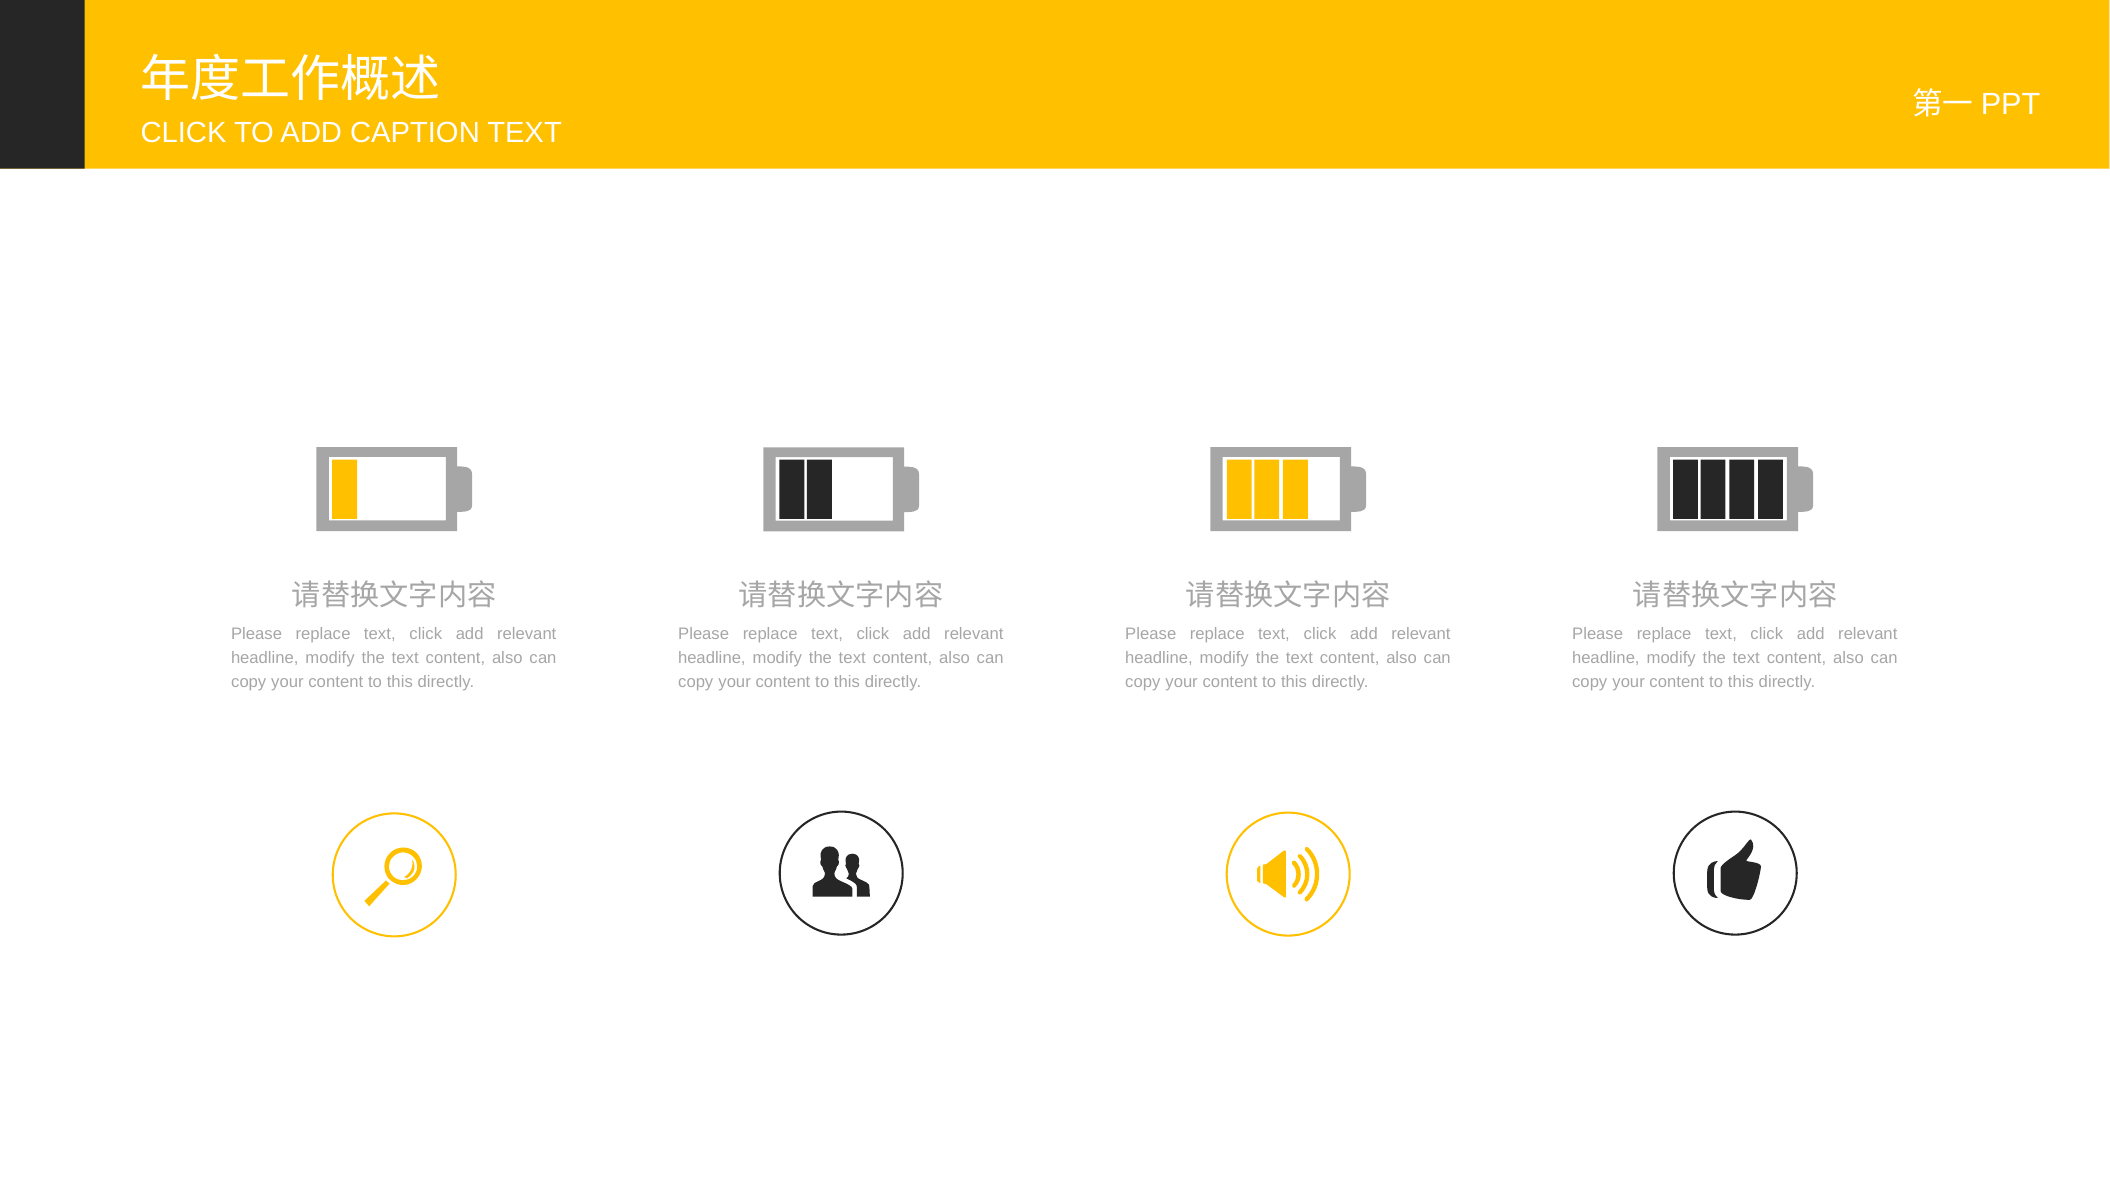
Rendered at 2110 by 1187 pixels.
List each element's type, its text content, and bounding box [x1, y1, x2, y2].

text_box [763, 447, 920, 532]
text_box Please replace text, click add relevant headline, modify the text content, also can copy your content to this directly. [215, 611, 573, 742]
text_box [1657, 447, 1814, 532]
text_box [86, 0, 2110, 170]
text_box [779, 811, 903, 935]
text_box 第一PPT [1694, 83, 2041, 121]
text_box 请替换文字内容 [662, 561, 1020, 611]
text_box CLICK TO ADD CAPTION TEXT [140, 113, 656, 149]
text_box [1210, 447, 1367, 532]
text_box 年度工作概述 [140, 46, 484, 107]
text_box Please replace text, click add relevant headline, modify the text content, also can copy your content to this directly. [1109, 611, 1467, 742]
text_box Please replace text, click add relevant headline, modify the text content, also can copy your content to this directly. [662, 611, 1020, 742]
text_box [0, 0, 86, 170]
text_box 请替换文字内容 [215, 561, 573, 611]
text_box 请替换文字内容 [1109, 561, 1467, 611]
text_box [316, 447, 473, 532]
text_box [1673, 811, 1797, 935]
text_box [332, 813, 456, 937]
text_box 请替换文字内容 [1556, 561, 1914, 611]
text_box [1226, 812, 1350, 936]
text_box Please replace text, click add relevant headline, modify the text content, also can copy your content to this directly. [1556, 611, 1914, 742]
